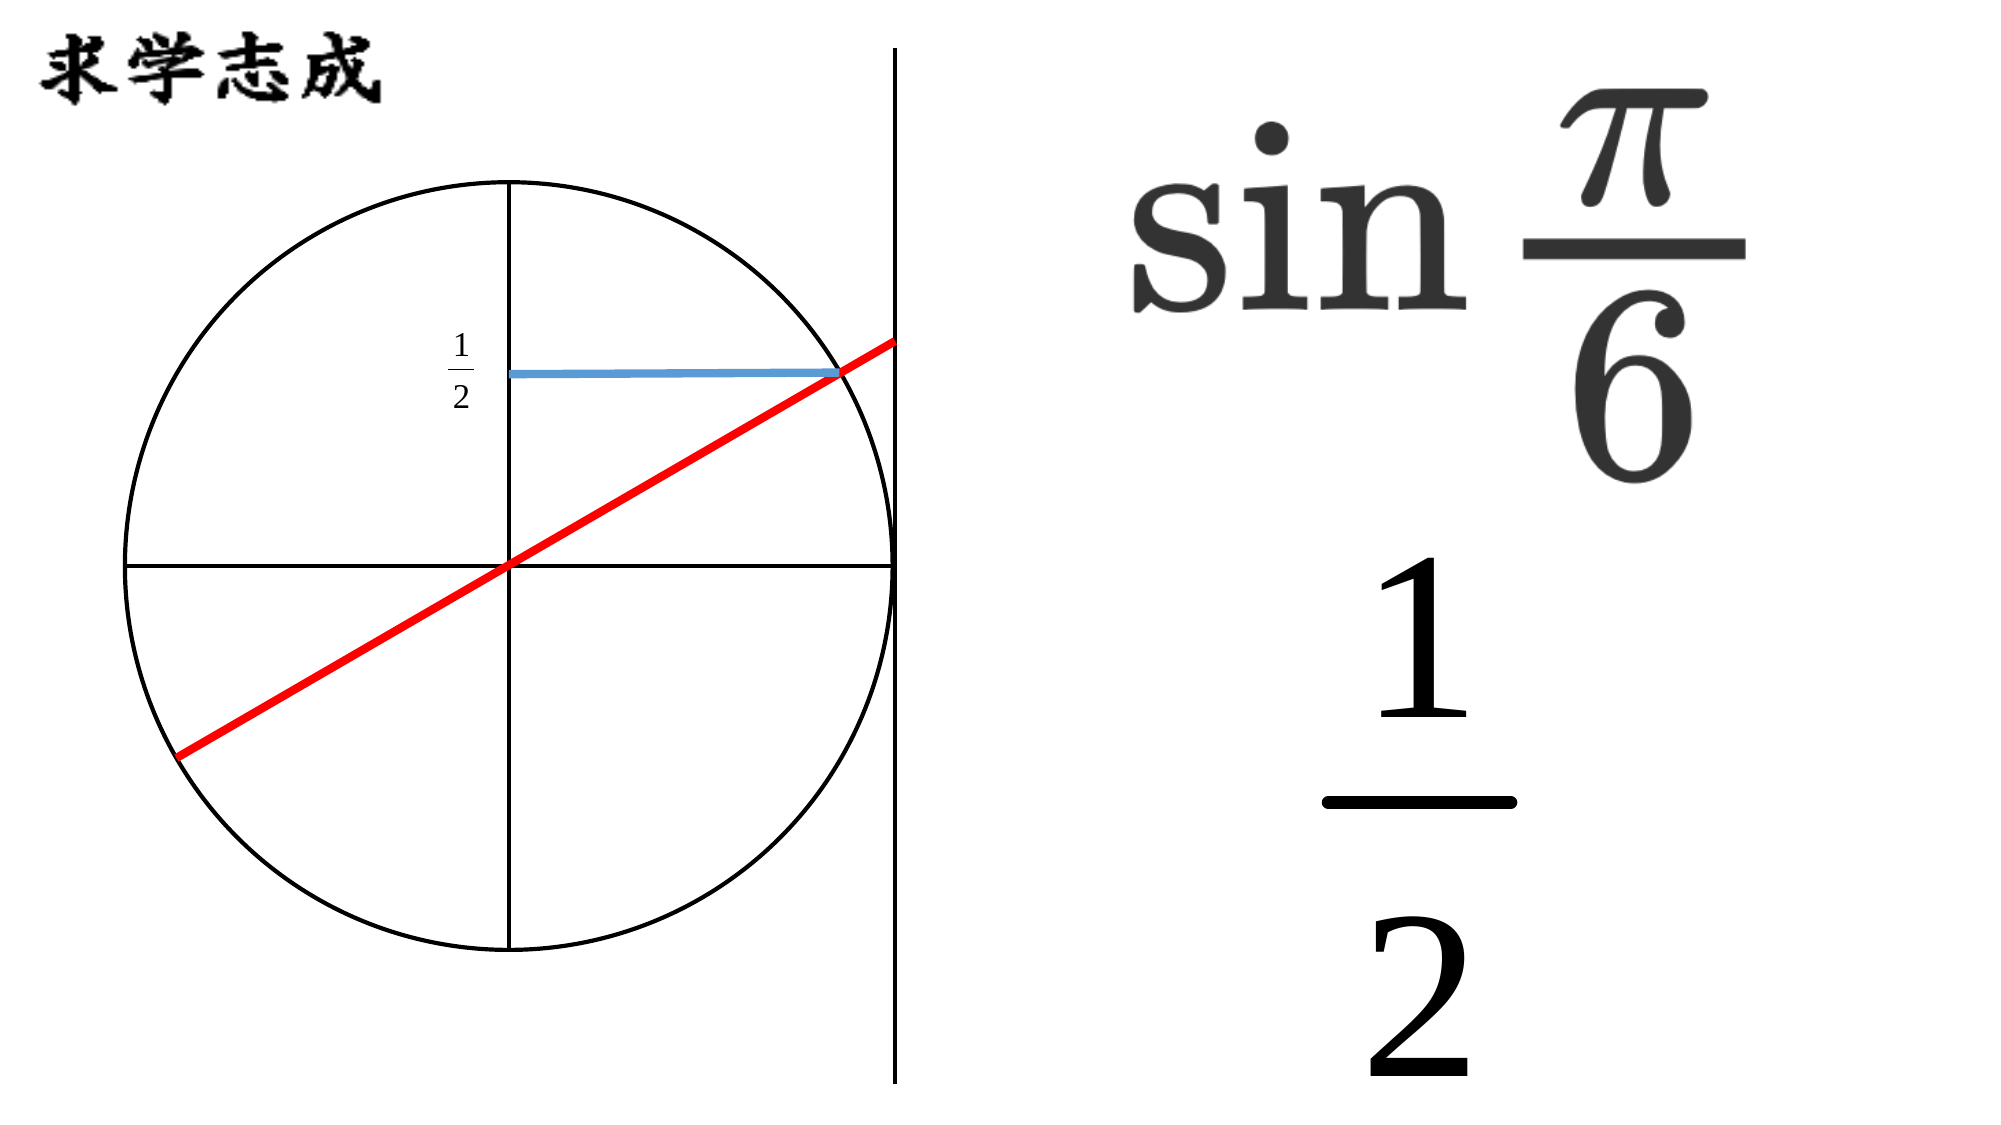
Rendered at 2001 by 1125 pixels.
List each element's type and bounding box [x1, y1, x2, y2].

text_box [444, 325, 480, 420]
text_box [1302, 550, 1544, 1125]
picture [18, 0, 403, 166]
text_box [176, 341, 896, 758]
picture [1070, 23, 1813, 550]
text_box [196, 181, 822, 341]
text_box [123, 372, 843, 951]
